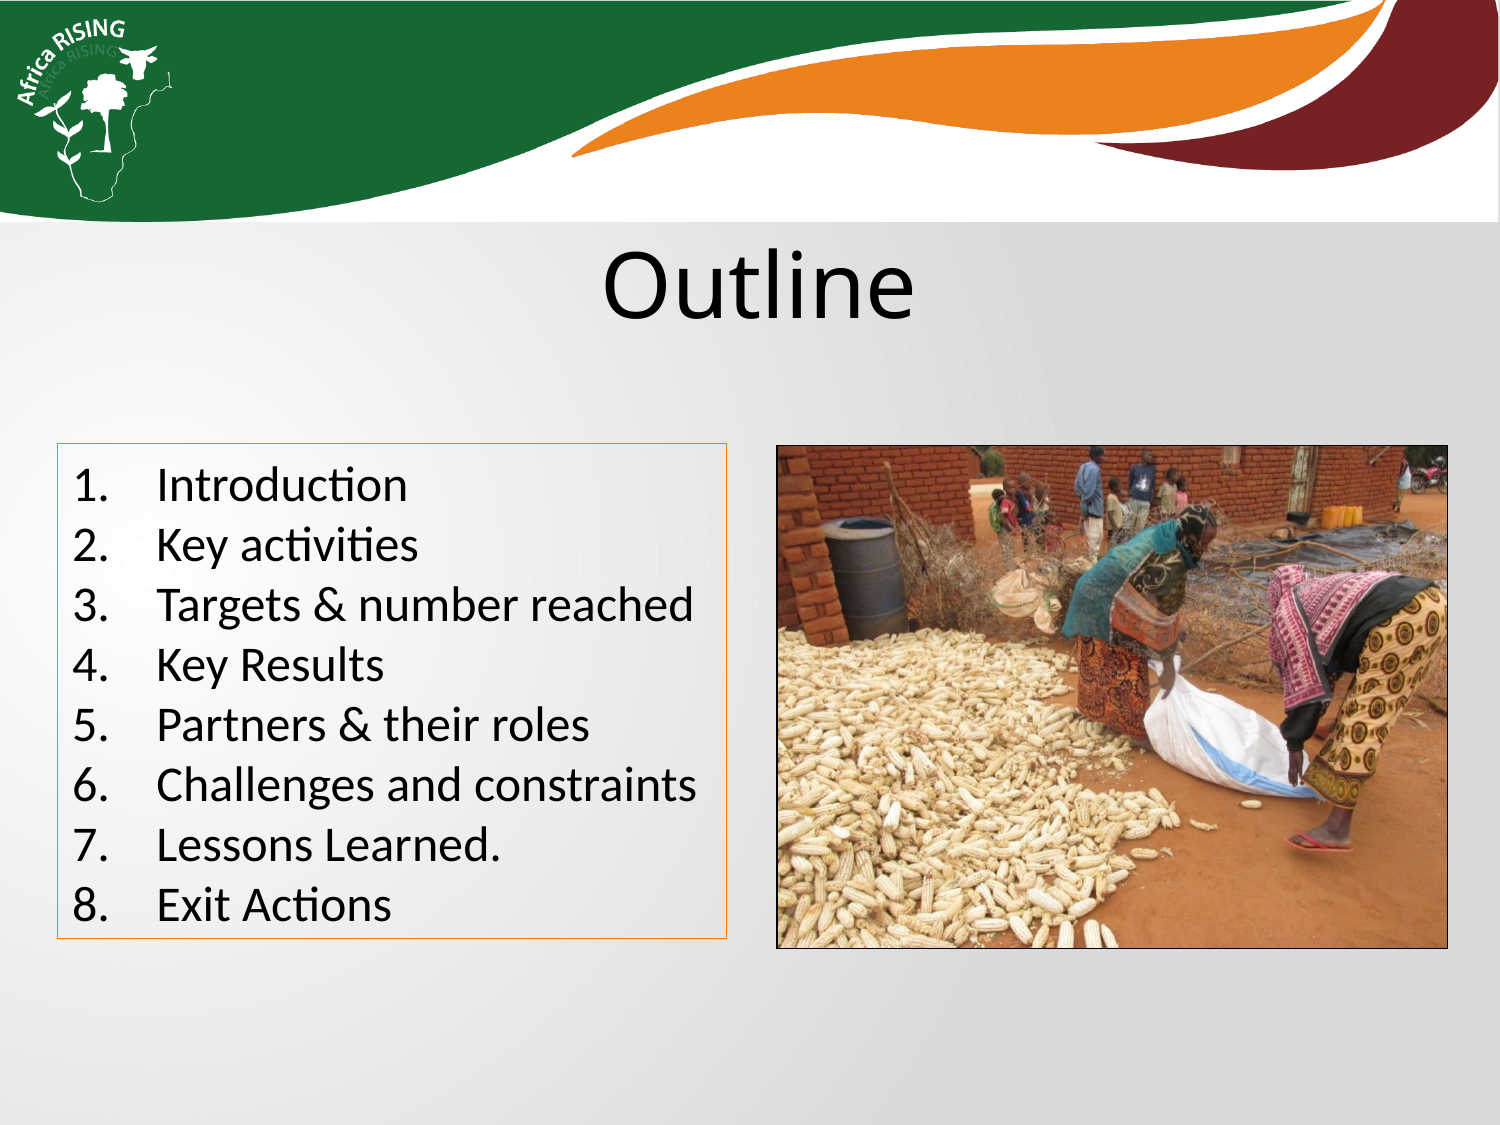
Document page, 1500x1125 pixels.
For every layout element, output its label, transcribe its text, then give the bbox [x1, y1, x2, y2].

picture [777, 445, 1448, 949]
text_box Introduction Key activities Targets & number reached Key Results Partners & their roles Challenges and constraints Lessons Learned. Exit Actions [57, 443, 727, 939]
list Outline [0, 219, 1500, 358]
picture [0, 0, 1499, 219]
